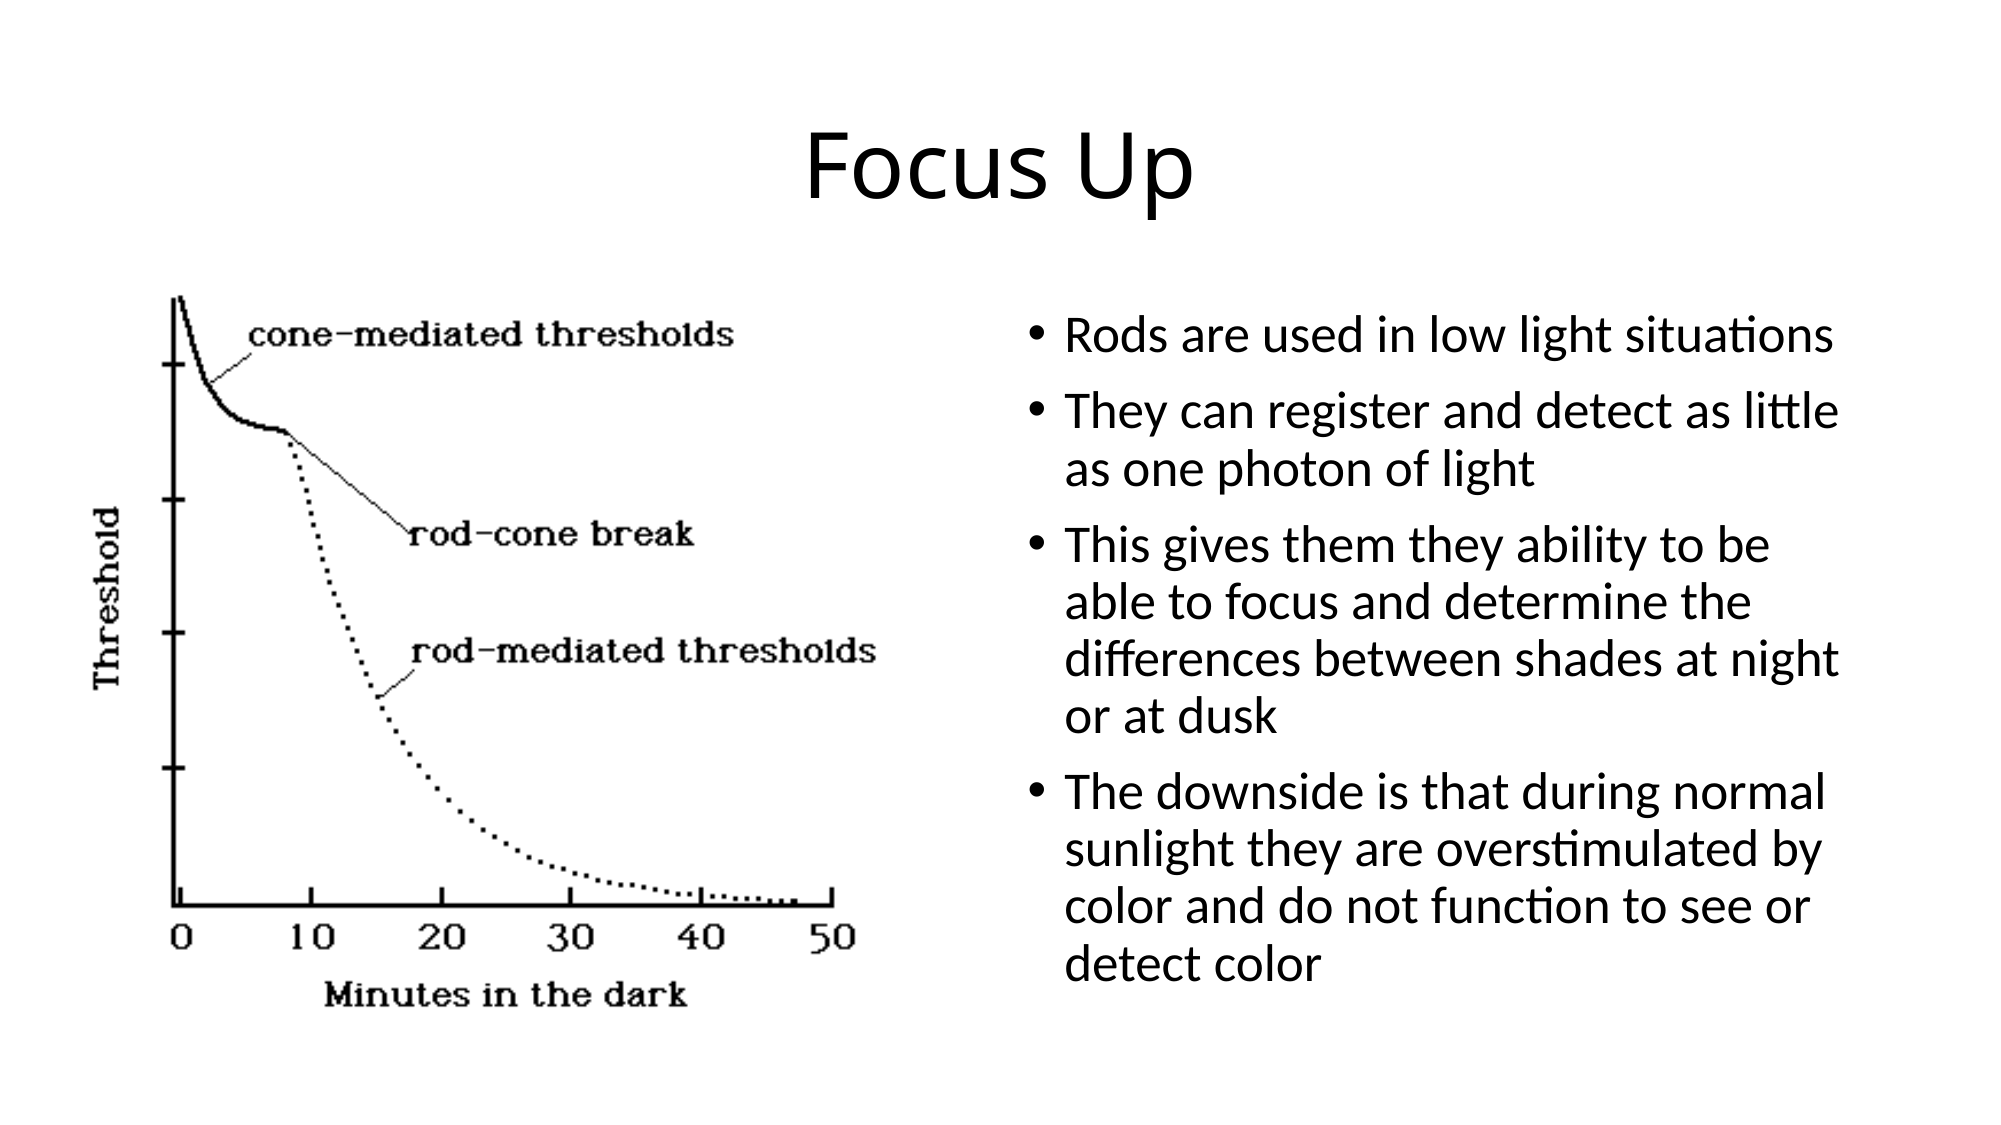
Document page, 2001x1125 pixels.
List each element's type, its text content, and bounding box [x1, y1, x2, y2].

list Rods are used in low light situations They can register and detect as little as one photon of light This gives them they ability to be able to focus and determine the differences between shades at night or at dusk The downside is that during normal sunlight they are overstimulated by color and do not function to see or detect color [1012, 299, 1863, 1014]
picture [87, 271, 938, 1014]
title Focus Up [137, 59, 1863, 278]
